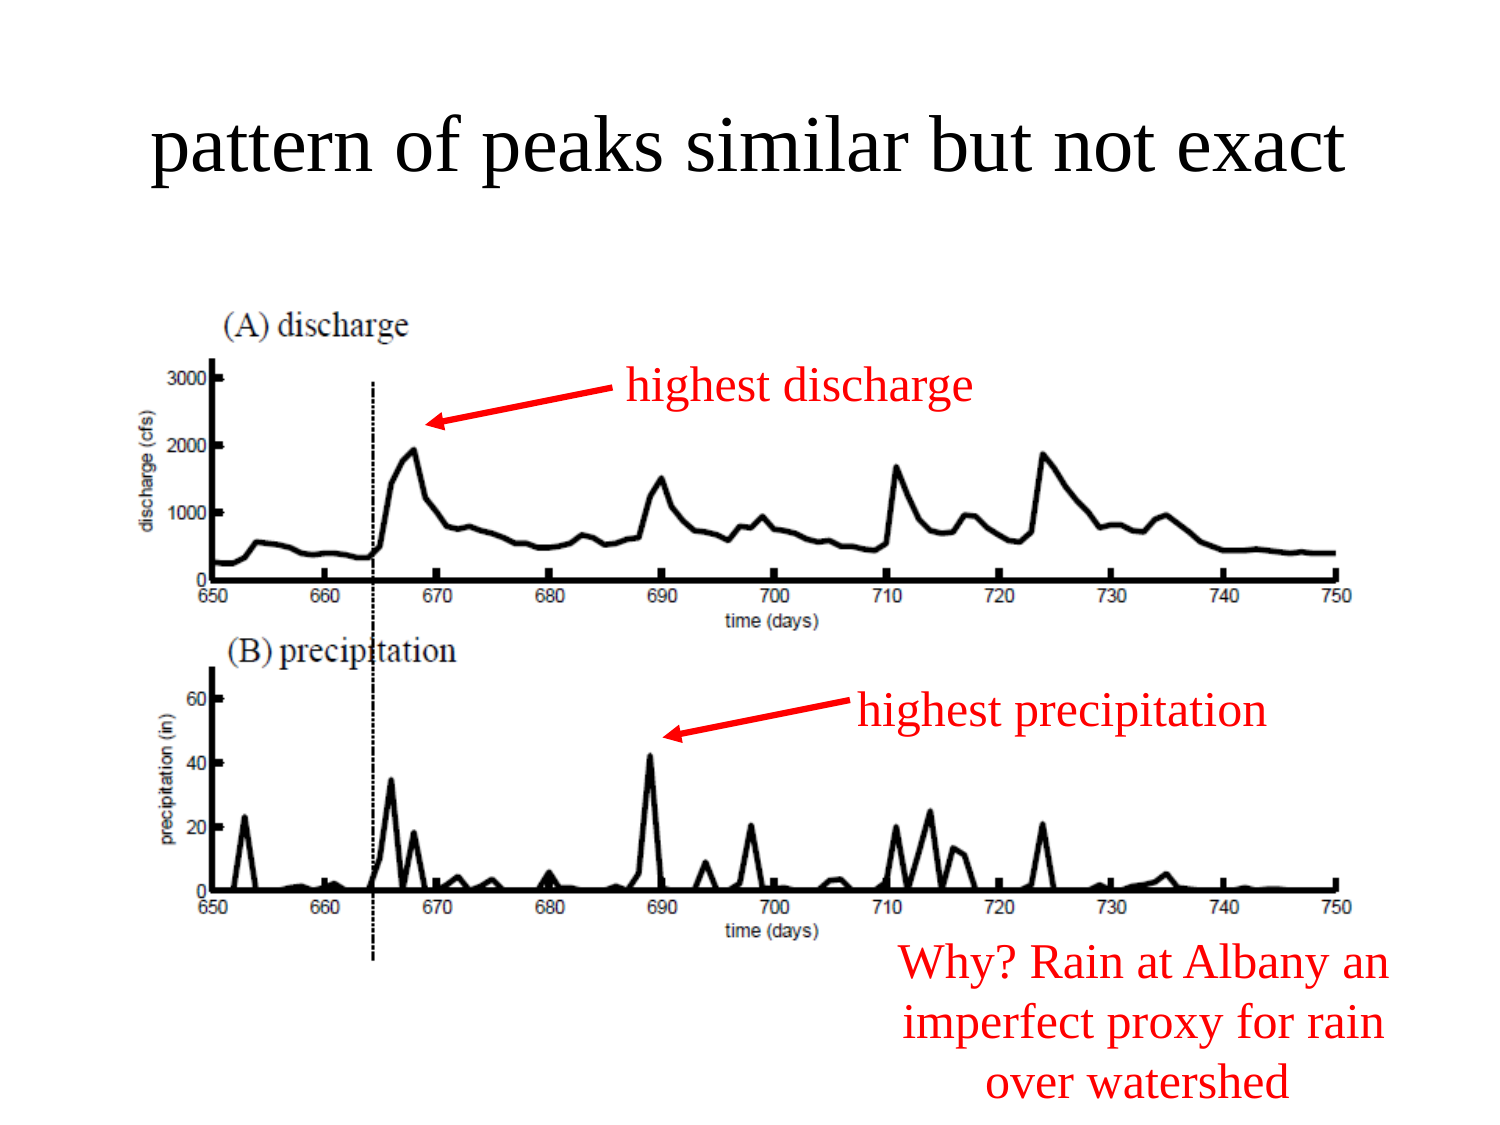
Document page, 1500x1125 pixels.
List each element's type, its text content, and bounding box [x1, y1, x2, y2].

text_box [662, 699, 851, 738]
text_box Why? Rain at Albany an imperfect proxy for rain over watershed [837, 949, 1450, 1088]
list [130, 295, 1369, 972]
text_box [424, 387, 613, 426]
title pattern of peaks similar but not exact [75, 45, 1425, 233]
